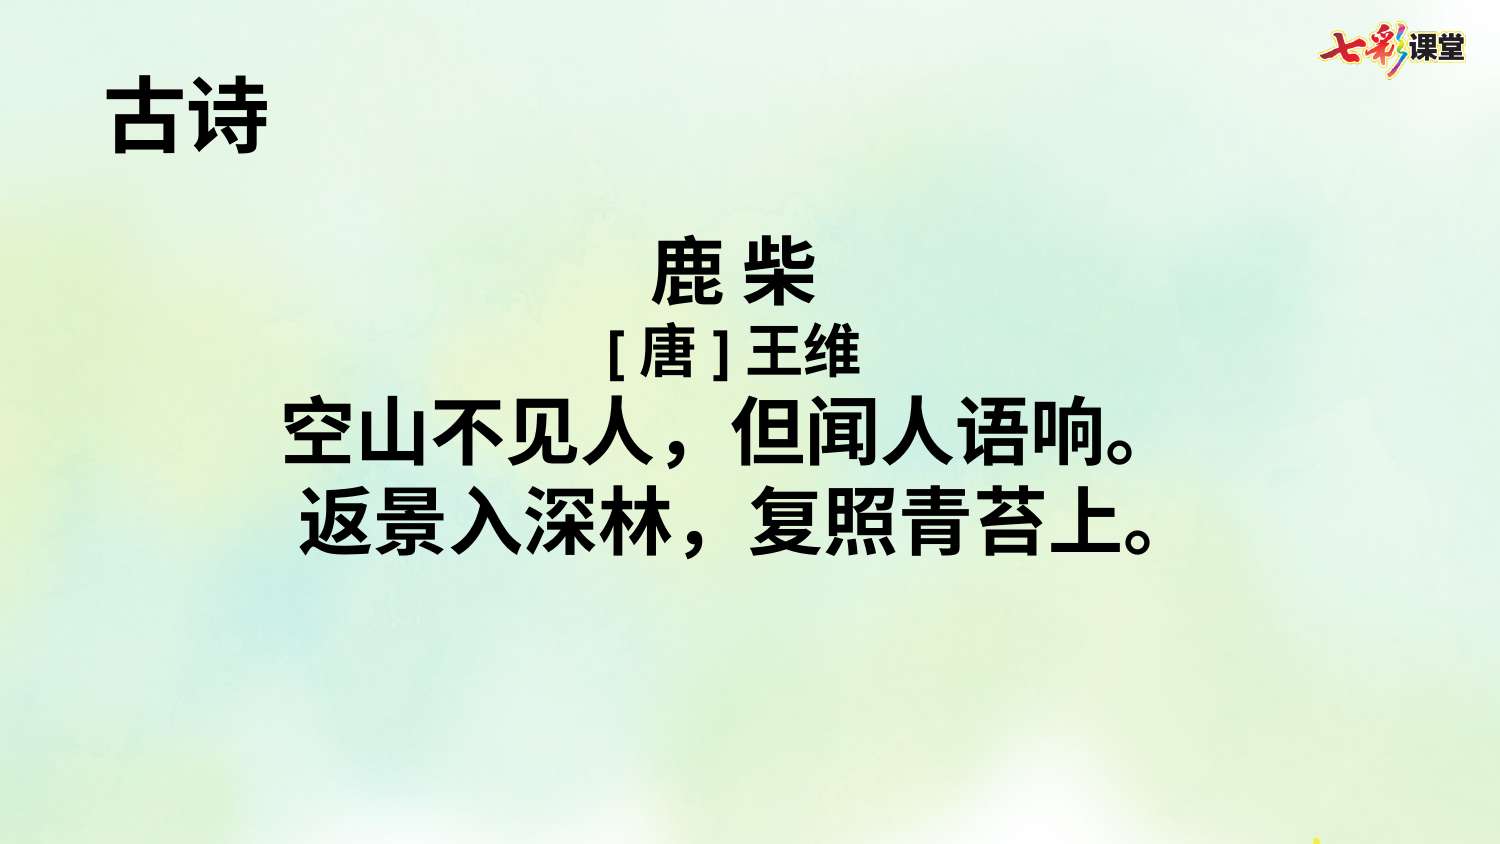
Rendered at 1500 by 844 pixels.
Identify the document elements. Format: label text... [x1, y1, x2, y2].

text_box 古诗 [88, 55, 656, 171]
picture [0, 0, 1500, 844]
text_box 鹿 柴 [唐]王维 空山不见人，但闻人语响。 返景入深林，复照青苔上。 [230, 216, 1268, 572]
